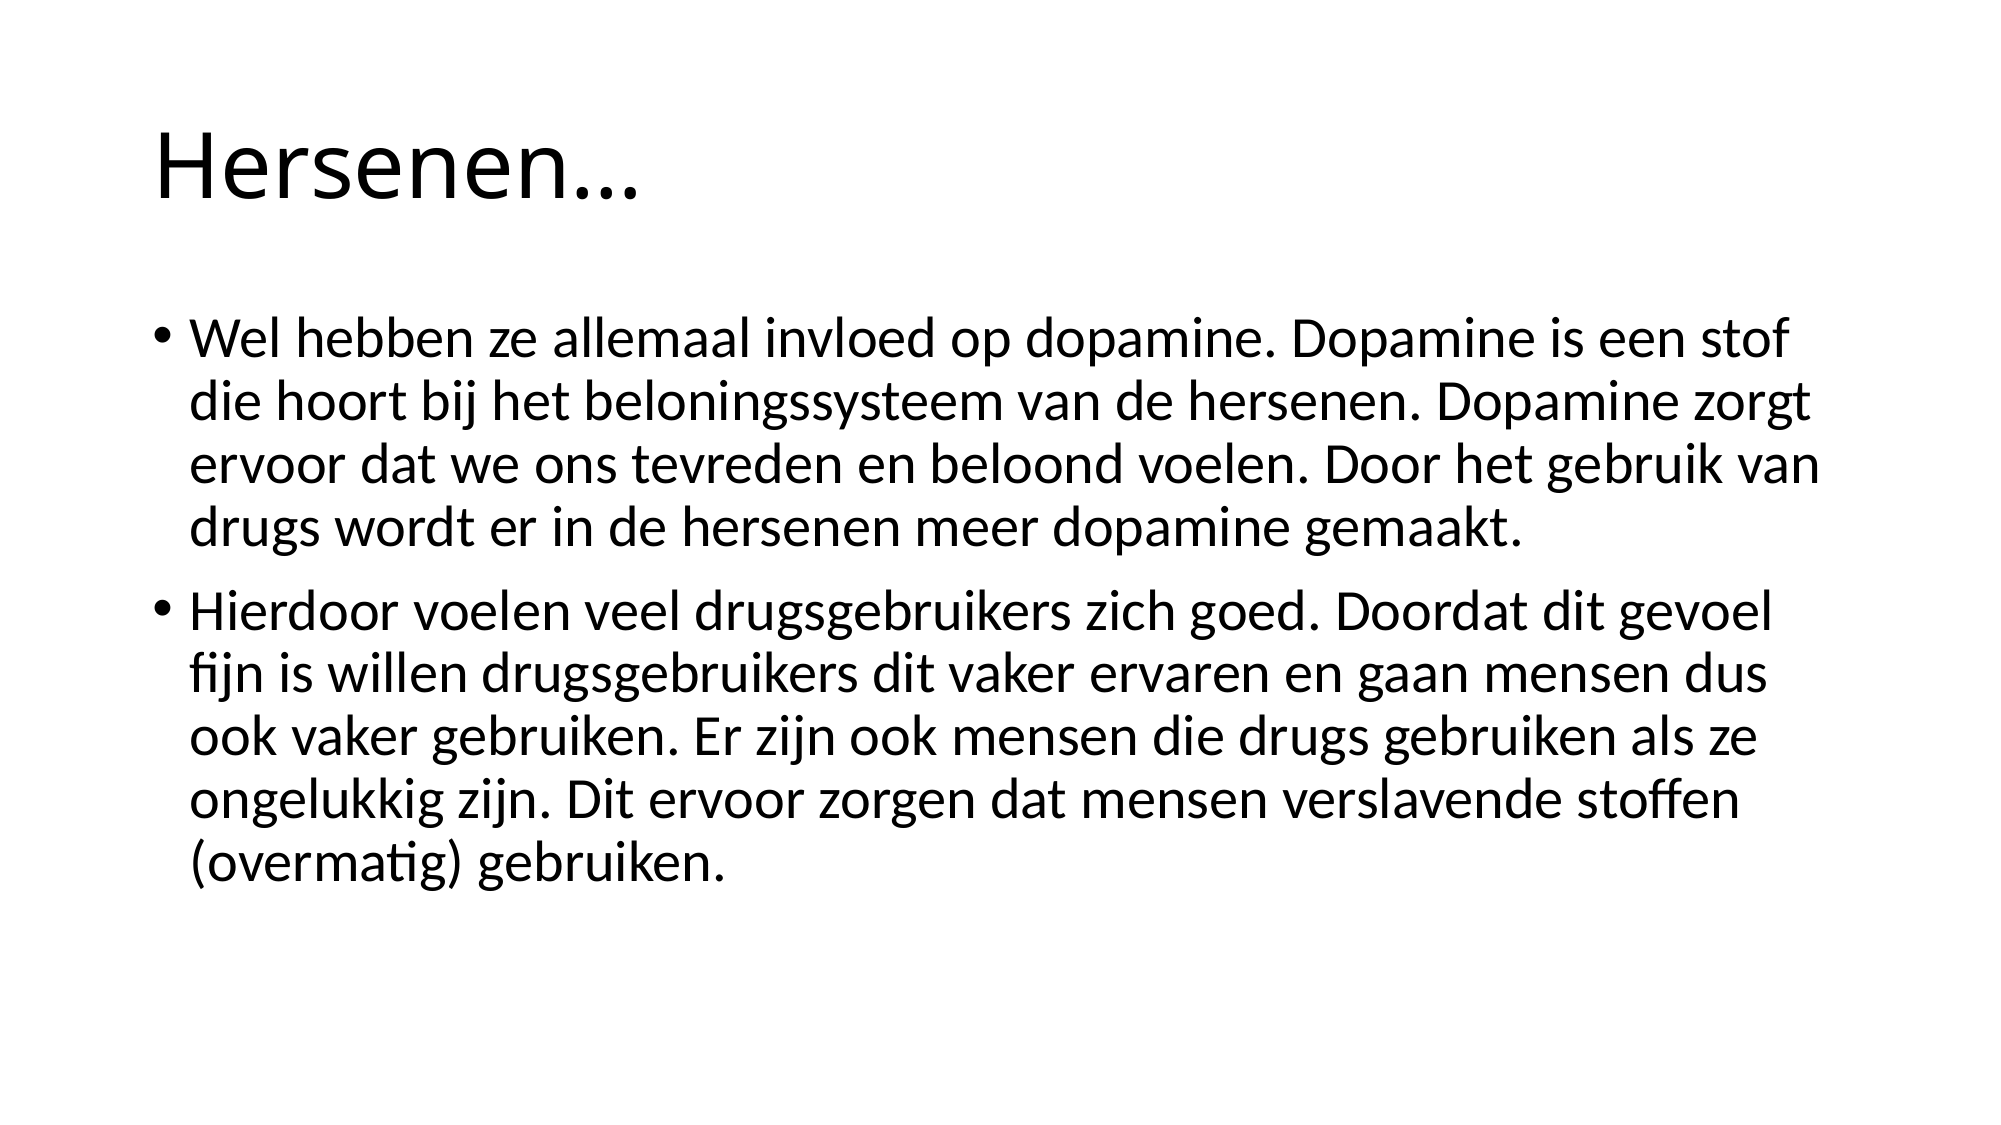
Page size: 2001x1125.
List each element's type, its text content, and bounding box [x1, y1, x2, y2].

title Hersenen… [137, 59, 1863, 278]
list Wel hebben ze allemaal invloed op dopamine. Dopamine is een stof die hoort bij het beloningssysteem van de hersenen. Dopamine zorgt ervoor dat we ons tevreden en beloond voelen. Door het gebruik van drugs wordt er in de hersenen meer dopamine gemaakt. Hierdoor voelen veel drugsgebruikers zich goed. Doordat dit gevoel fijn is willen drugsgebruikers dit vaker ervaren en gaan mensen dus ook vaker gebruiken. Er zijn ook mensen die drugs gebruiken als ze ongelukkig zijn. Dit ervoor zorgen dat mensen verslavende stoffen (overmatig) gebruiken. [137, 299, 1863, 1014]
